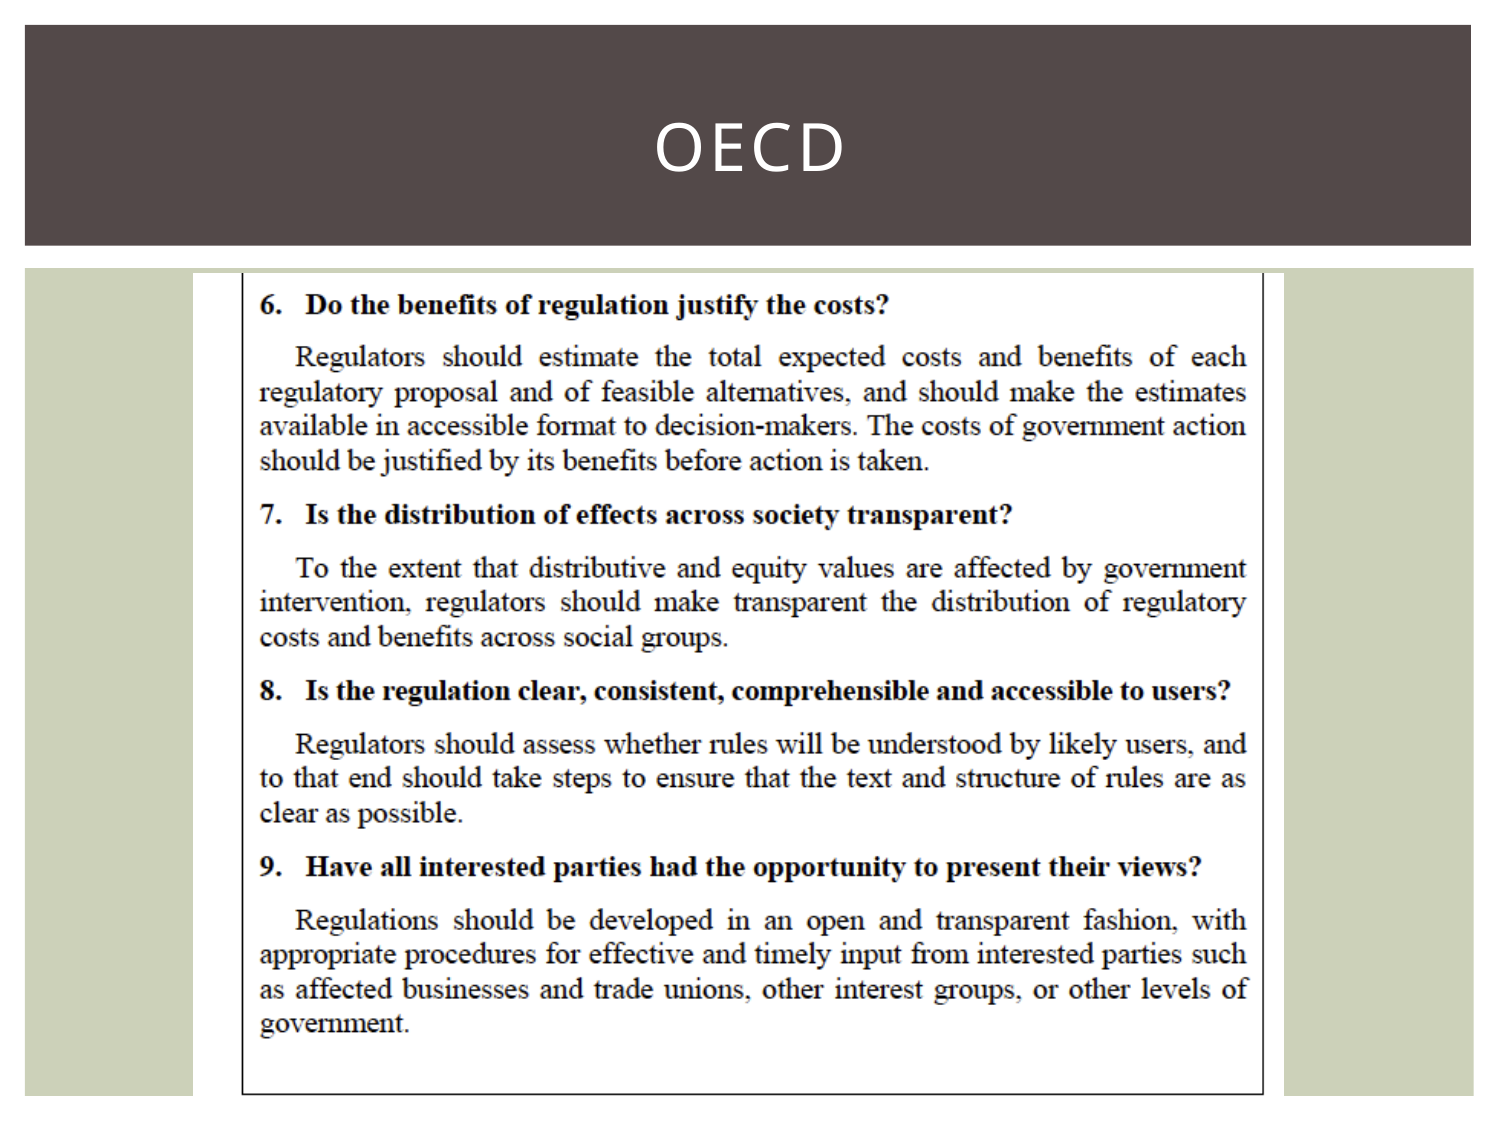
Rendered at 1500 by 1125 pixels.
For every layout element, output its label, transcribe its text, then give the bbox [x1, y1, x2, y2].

picture [193, 273, 1284, 1103]
title OECD [62, 58, 1438, 232]
